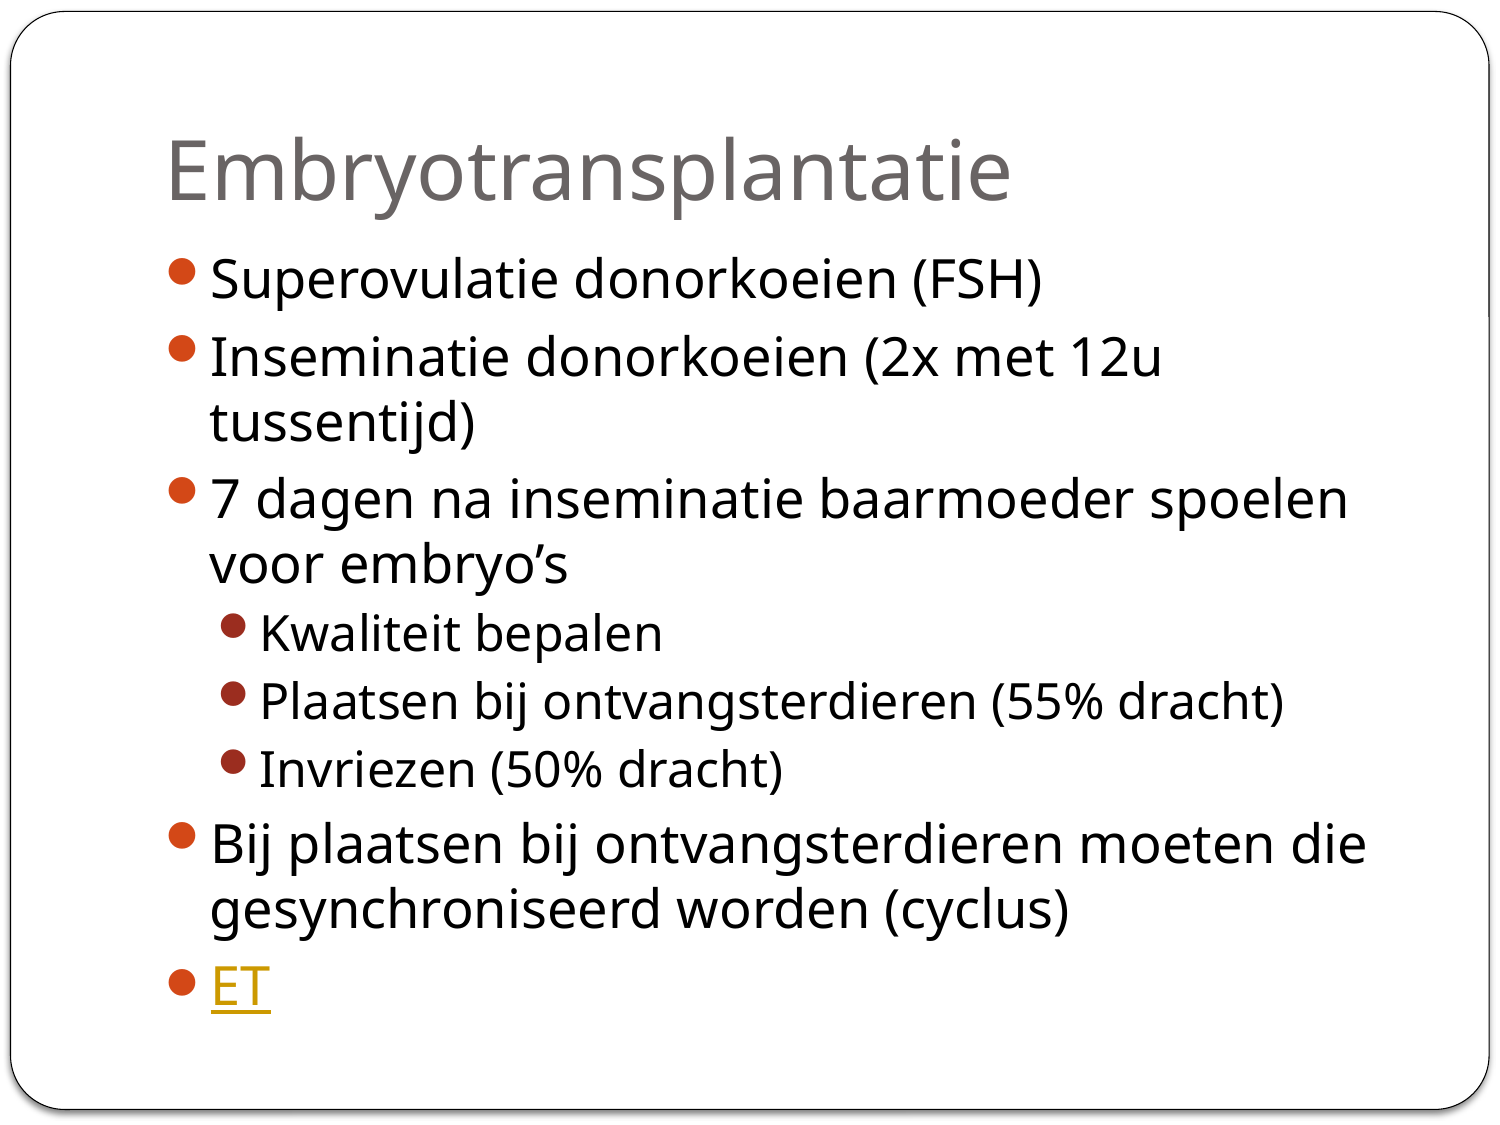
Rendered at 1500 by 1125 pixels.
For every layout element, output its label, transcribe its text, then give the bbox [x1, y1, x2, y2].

title Embryotransplantatie [150, 45, 1425, 233]
list Superovulatie donorkoeien (FSH) Inseminatie donorkoeien (2x met 12u tussentijd) 7 dagen na inseminatie baarmoeder spoelen voor embryo’s Kwaliteit bepalen Plaatsen bij ontvangsterdieren (55% dracht) Invriezen (50% dracht) Bij plaatsen bij ontvangsterdieren moeten die gesynchroniseerd worden (cyclus) ET [150, 237, 1425, 988]
